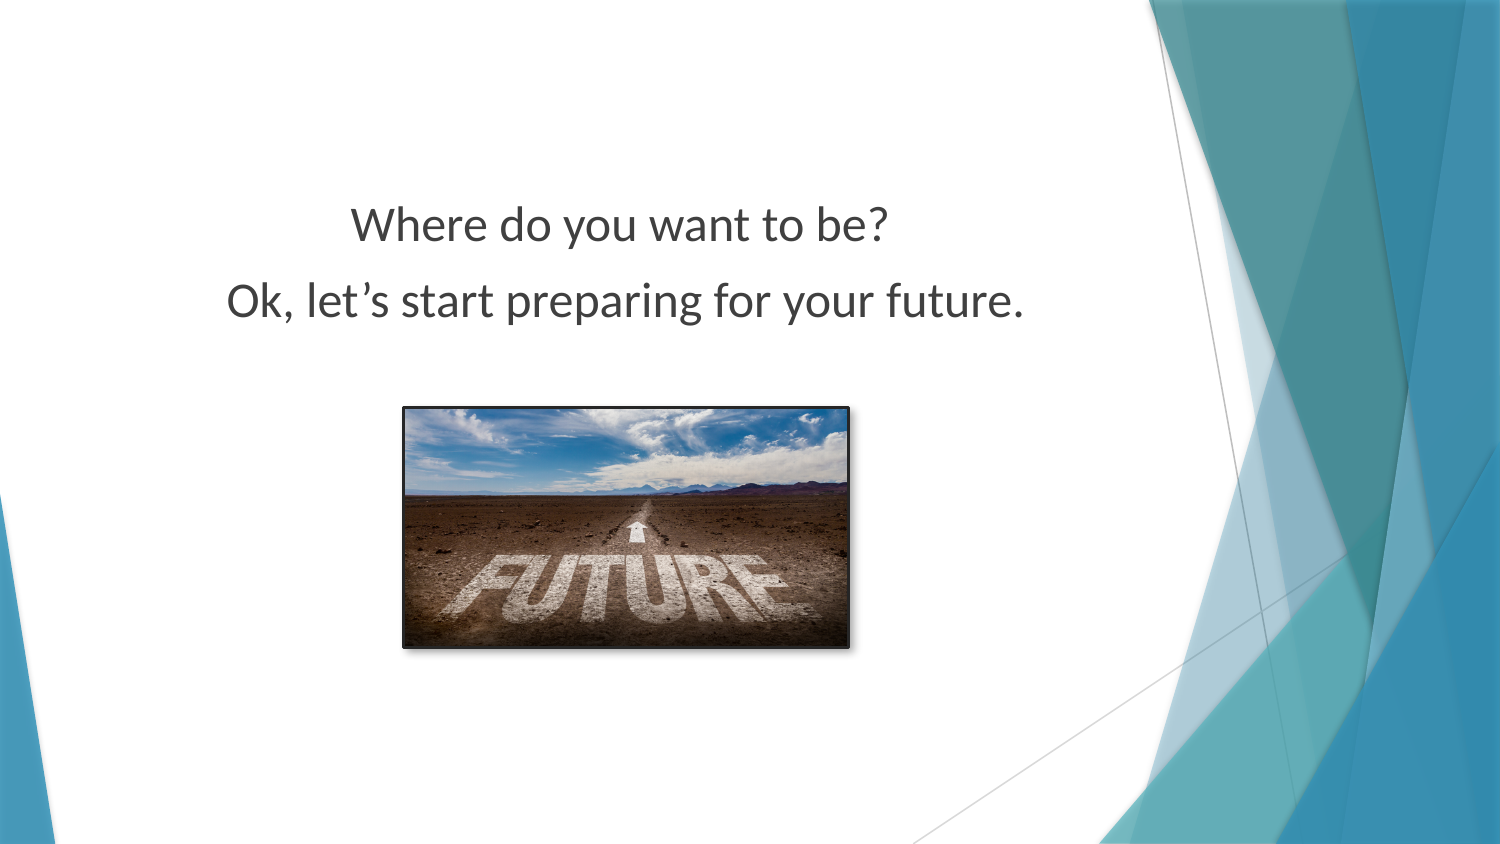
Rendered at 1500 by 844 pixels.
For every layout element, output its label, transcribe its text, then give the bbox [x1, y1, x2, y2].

list Where do you want to be? Ok, let’s start preparing for your future. [206, 184, 1046, 338]
picture [403, 408, 848, 647]
